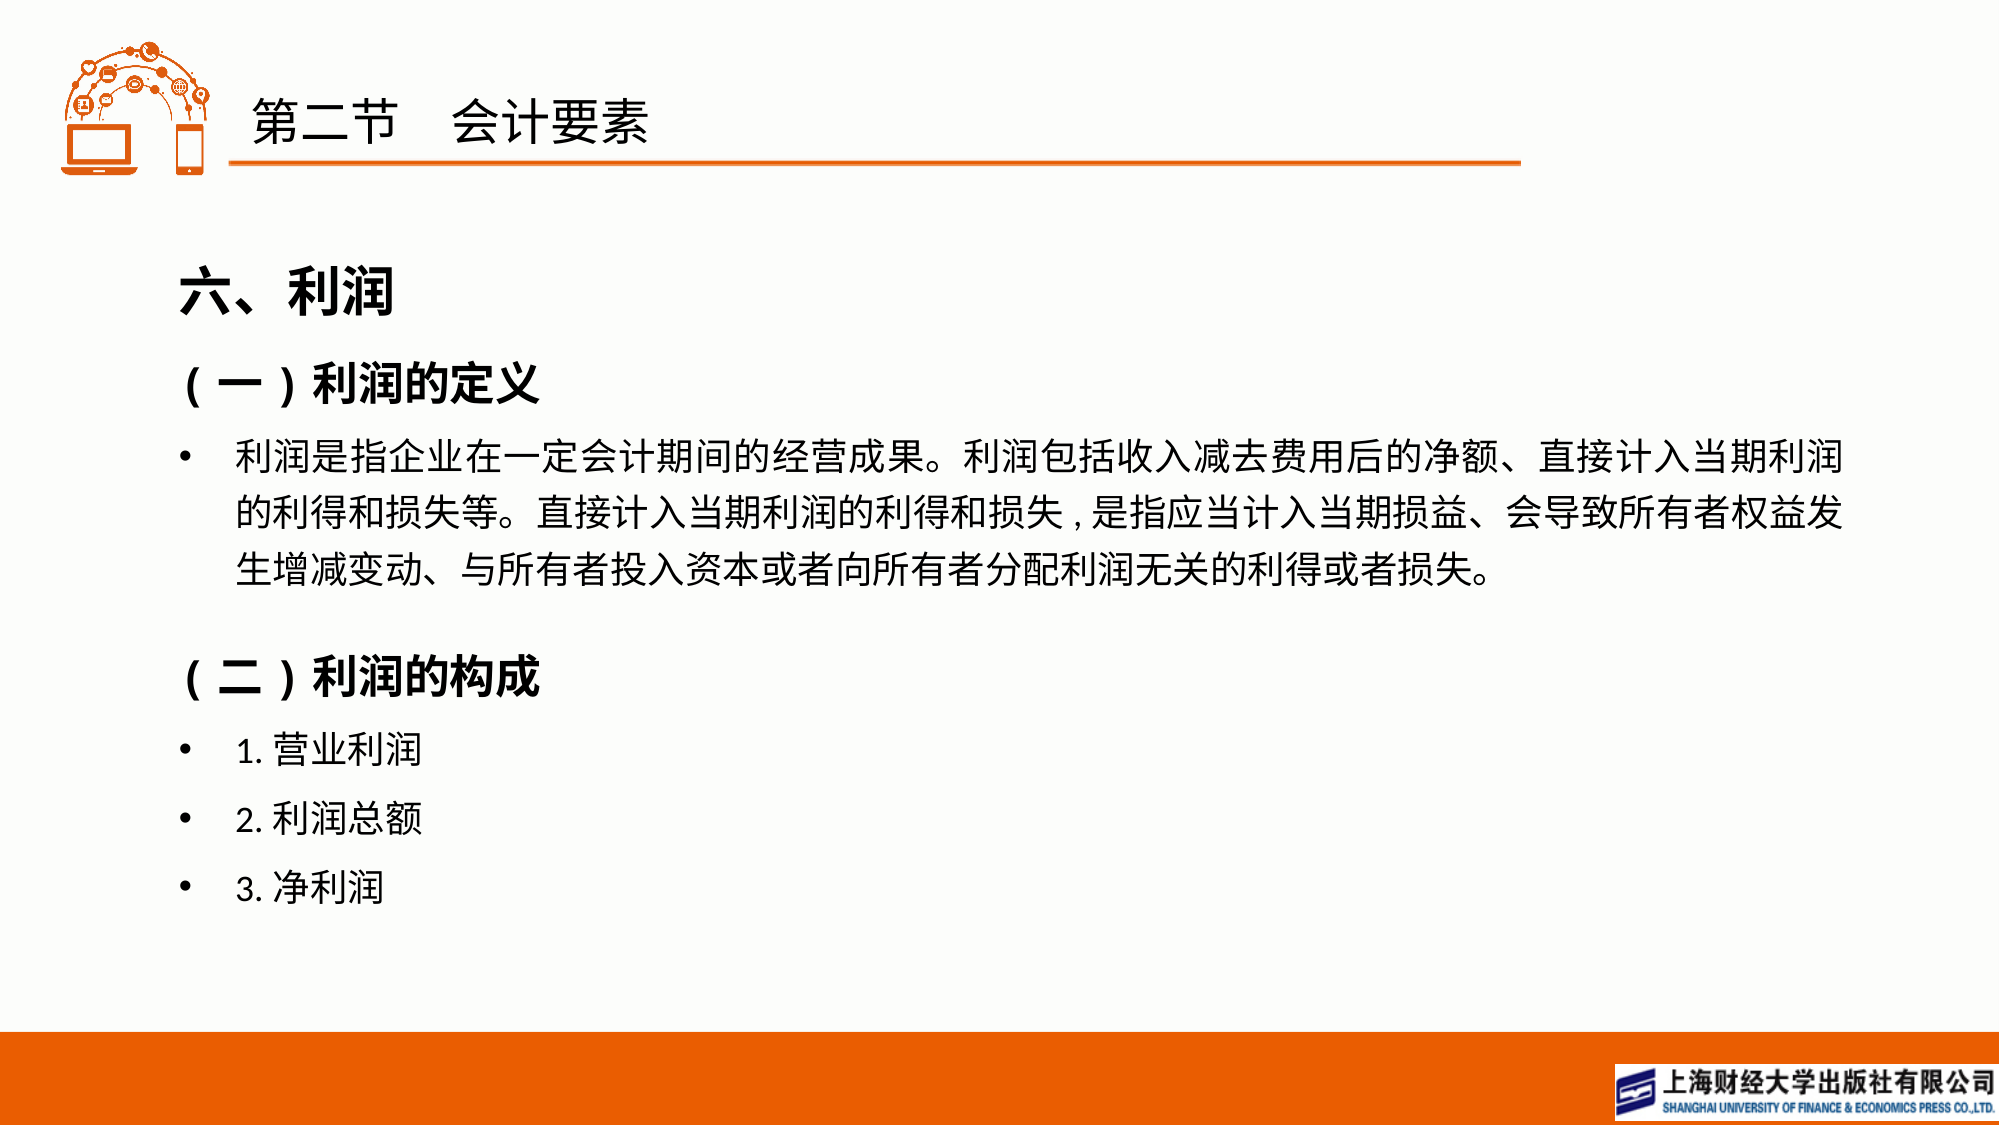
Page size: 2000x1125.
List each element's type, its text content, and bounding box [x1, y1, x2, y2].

picture [0, 0, 2000, 1125]
list 六、利润 (一)利润的定义 利润是指企业在一定会计期间的经营成果。利润包括收入减去费用后的净额、直接计入当期利润的利得和损失等。直接计入当期利润的利得和损失,是指应当计入当期损益、会导致所有者权益发生增减变动、与所有者投入资本或者向所有者分配利润无关的利得或者损失。 (二)利润的构成 1.营业利润 2.利润总额 3.净利润 [163, 227, 1860, 1049]
title 第二节 会计要素 [235, 82, 1605, 189]
